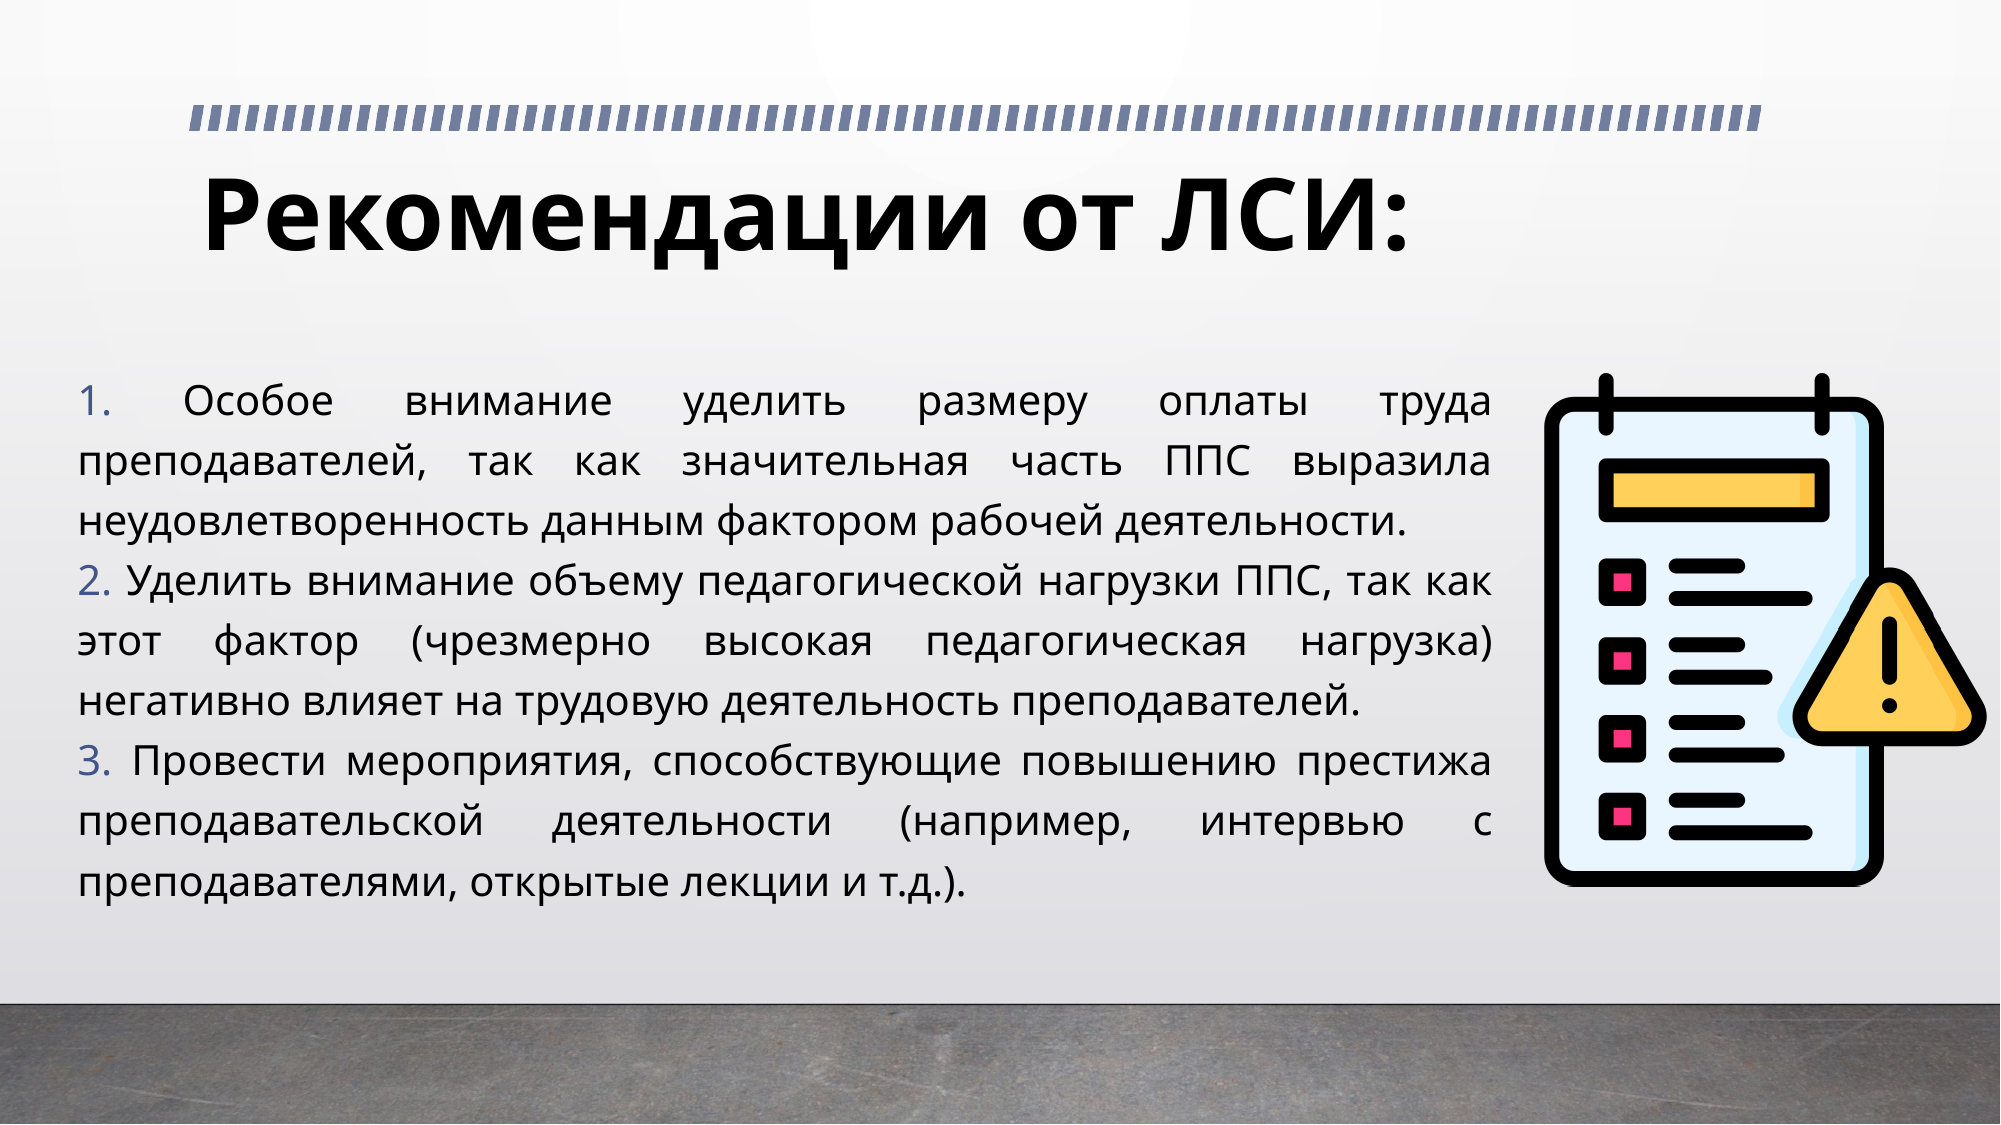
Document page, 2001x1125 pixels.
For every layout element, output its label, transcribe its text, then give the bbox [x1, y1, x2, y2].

picture [0, 1004, 2000, 1124]
title Рекомендации от ЛСИ: [185, 156, 1761, 329]
list Особое внимание уделить размеру оплаты труда преподавателей, так как значительная часть ППС выразила неудовлетворенность данным фактором рабочей деятельности. Уделить внимание объему педагогической нагрузки ППС, так как этот фактор (чрезмерно высокая педагогическая нагрузка) негативно влияет на трудовую деятельность преподавателей. Провести мероприятия, способствующие повышению престижа преподавательской деятельности (например, интервью с преподавателями, открытые лекции и т.д.). [62, 356, 1508, 993]
picture [1512, 373, 2000, 887]
